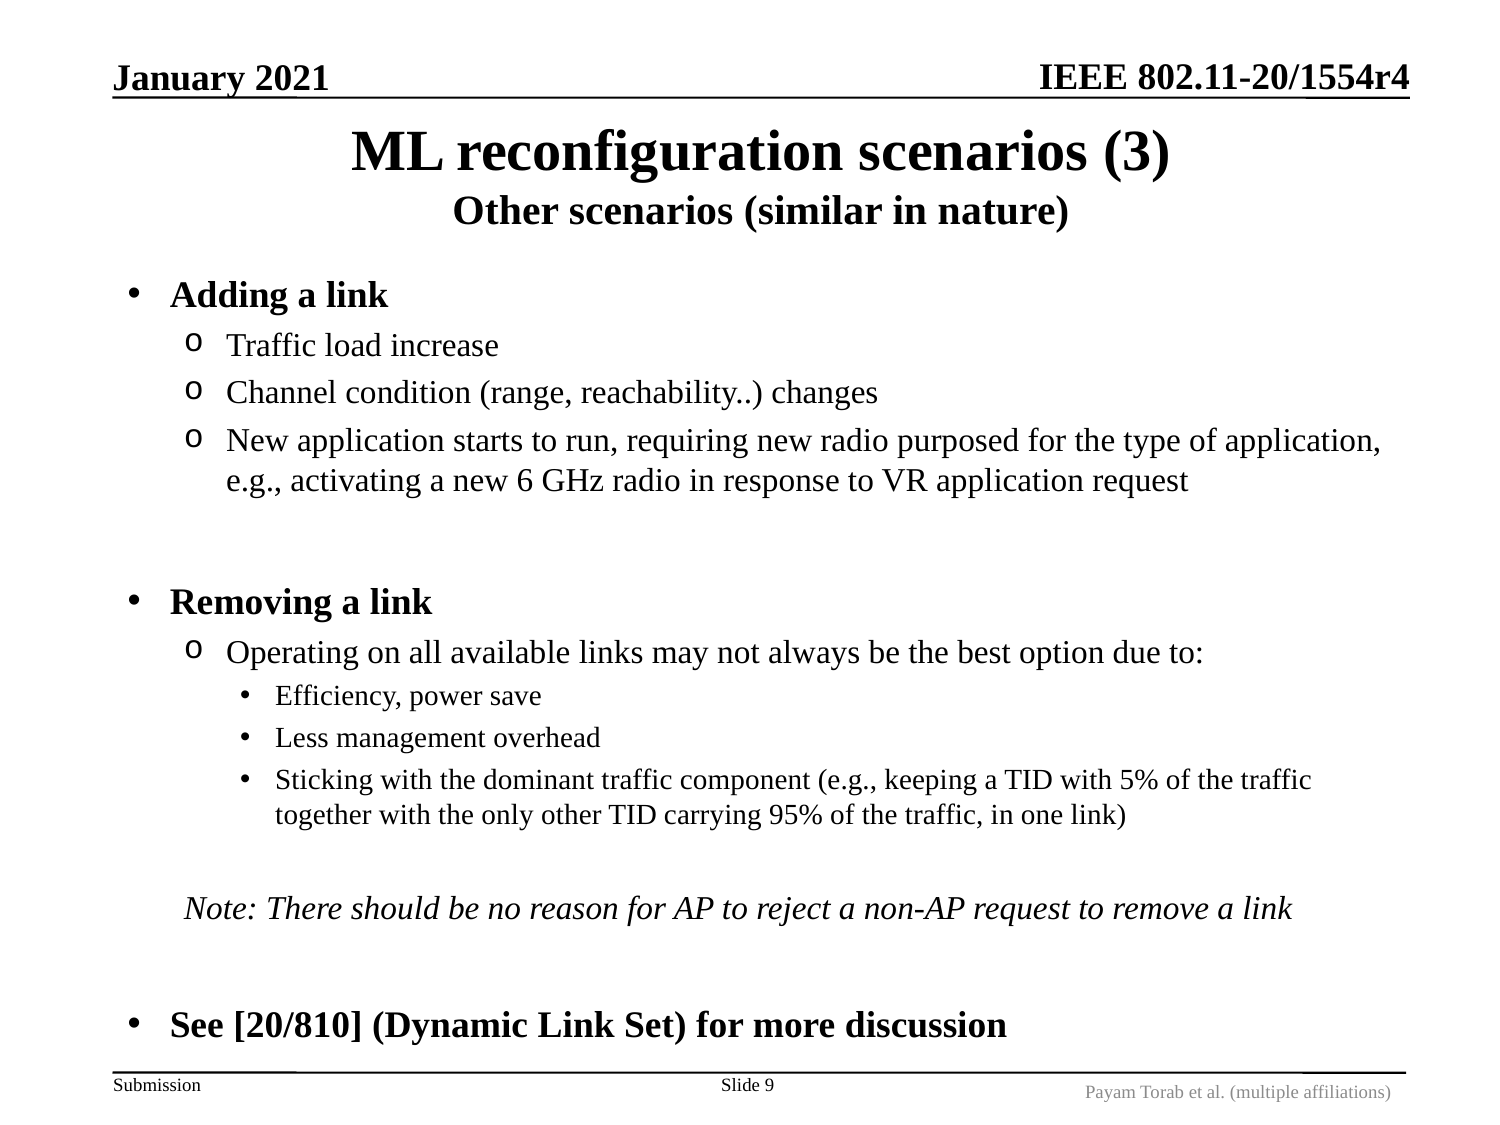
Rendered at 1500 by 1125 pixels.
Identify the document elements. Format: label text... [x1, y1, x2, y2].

title ML reconfiguration scenarios (3) Other scenarios (similar in nature) [112, 97, 1411, 248]
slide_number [112, 52, 563, 90]
footer Payam Torab et al. (multiple affiliations) [877, 1072, 1407, 1110]
slide_number Slide 9 [702, 1072, 793, 1111]
list Adding a link Traffic load increase Channel condition (range, reachability..) changes New application starts to run, requiring new radio purposed for the type of application, e.g., activating a new 6 GHz radio in response to VR application request Removing a link Operating on all available links may not always be the best option due to: Efficiency, power save Less management overhead Sticking with the dominant traffic component (e.g., keeping a TID with 5% of the traffic together with the only other TID carrying 95% of the traffic, in one link) Note: There should be no reason for AP to reject a non-AP request to remove a link See [20/810] (Dynamic Link Set) for more discussion [112, 262, 1411, 1073]
